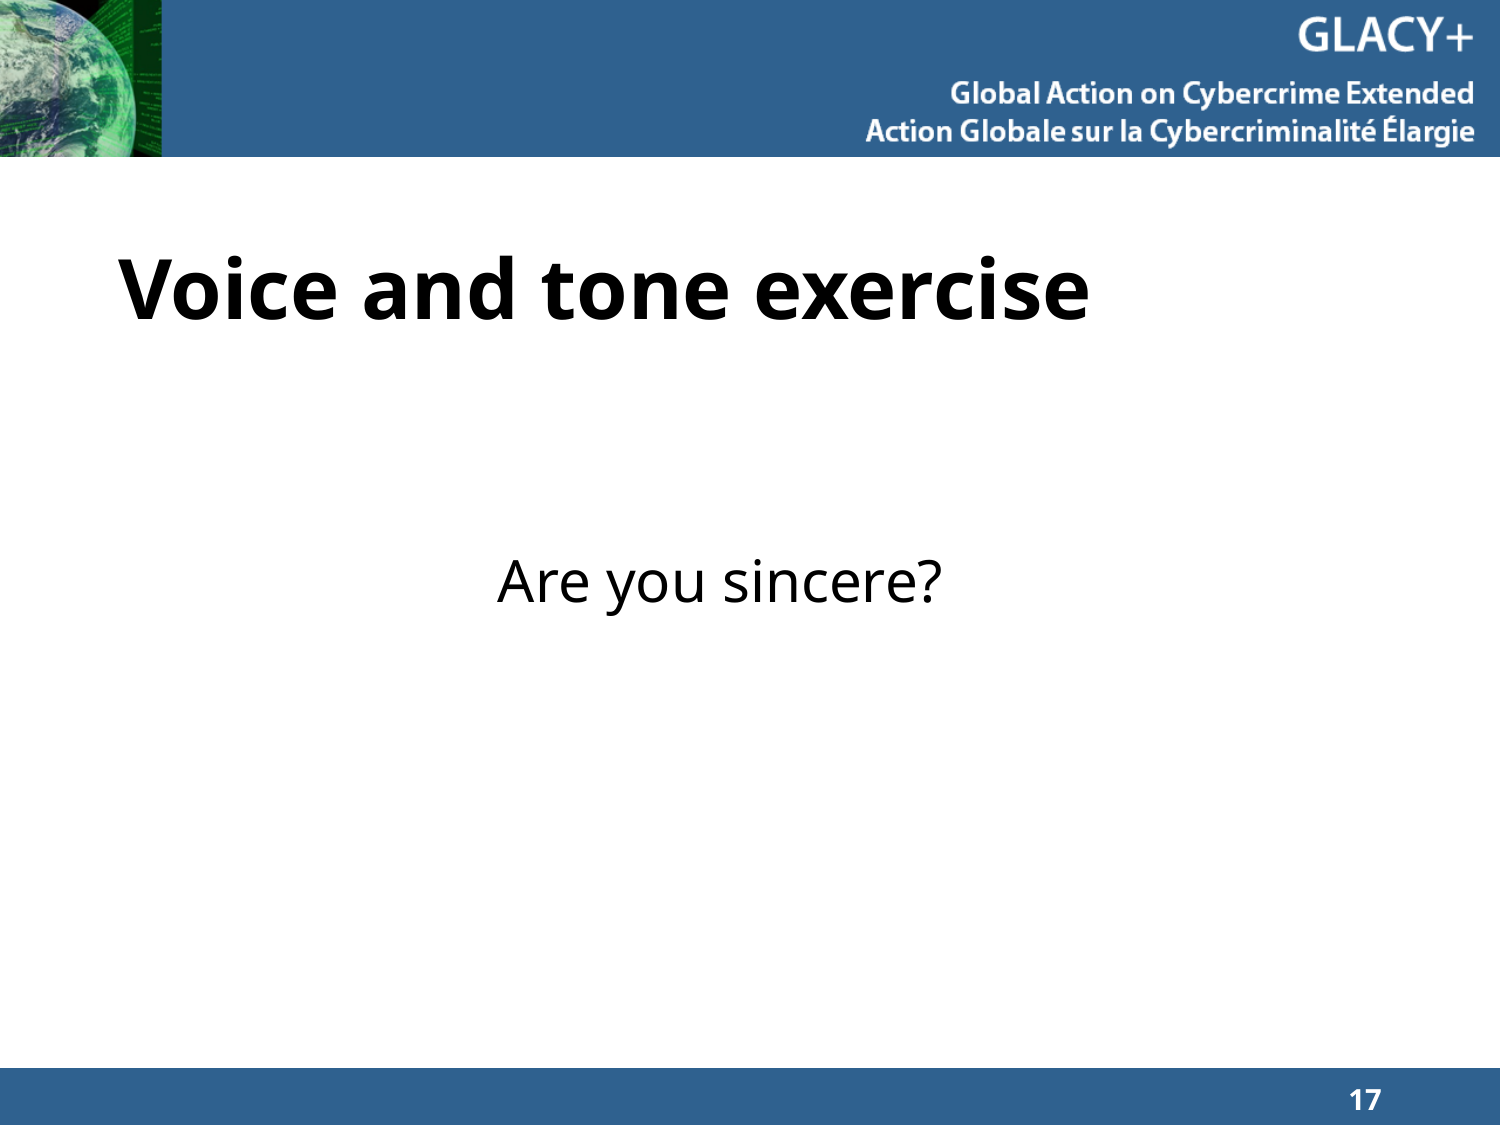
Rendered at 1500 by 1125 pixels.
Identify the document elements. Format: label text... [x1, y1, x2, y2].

picture [0, 0, 1500, 157]
list Are you sincere? [53, 382, 1404, 1125]
slide_number 17 [1059, 1071, 1397, 1125]
title Voice and tone exercise [103, 197, 1397, 382]
